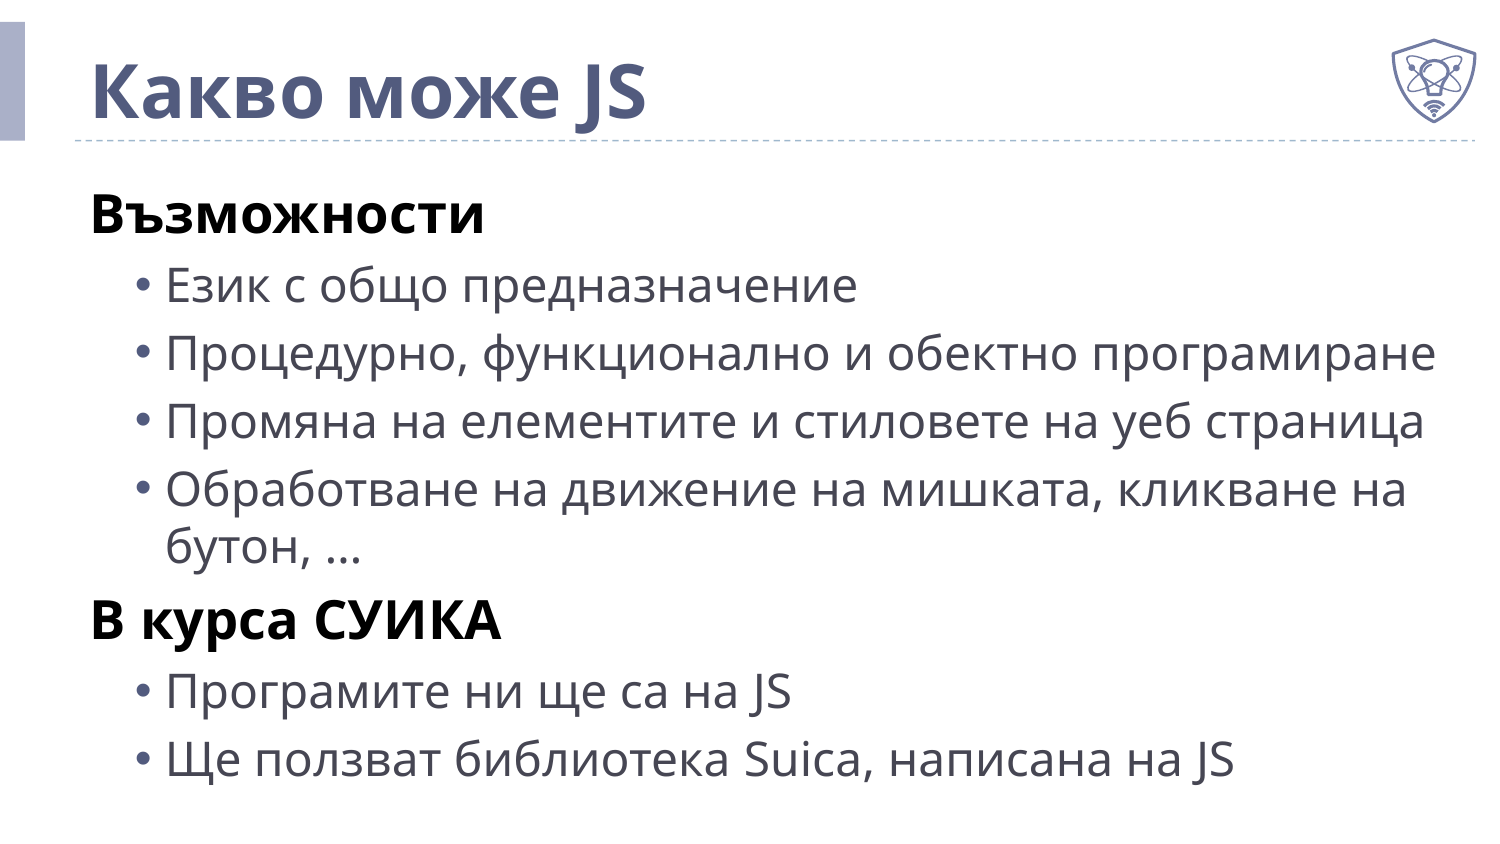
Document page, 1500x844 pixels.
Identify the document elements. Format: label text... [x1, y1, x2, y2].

list Възможности Език с общо предназначение Процедурно, функционално и обектно програмиране Промяна на елементите и стиловете на уеб страница Обработване на движение на мишката, кликване на бутон, … В курса СУИКА Програмите ни ще са на JS Ще ползват библиотека Suica, написана на JS [75, 171, 1475, 835]
title Какво може JS [75, 18, 1475, 141]
